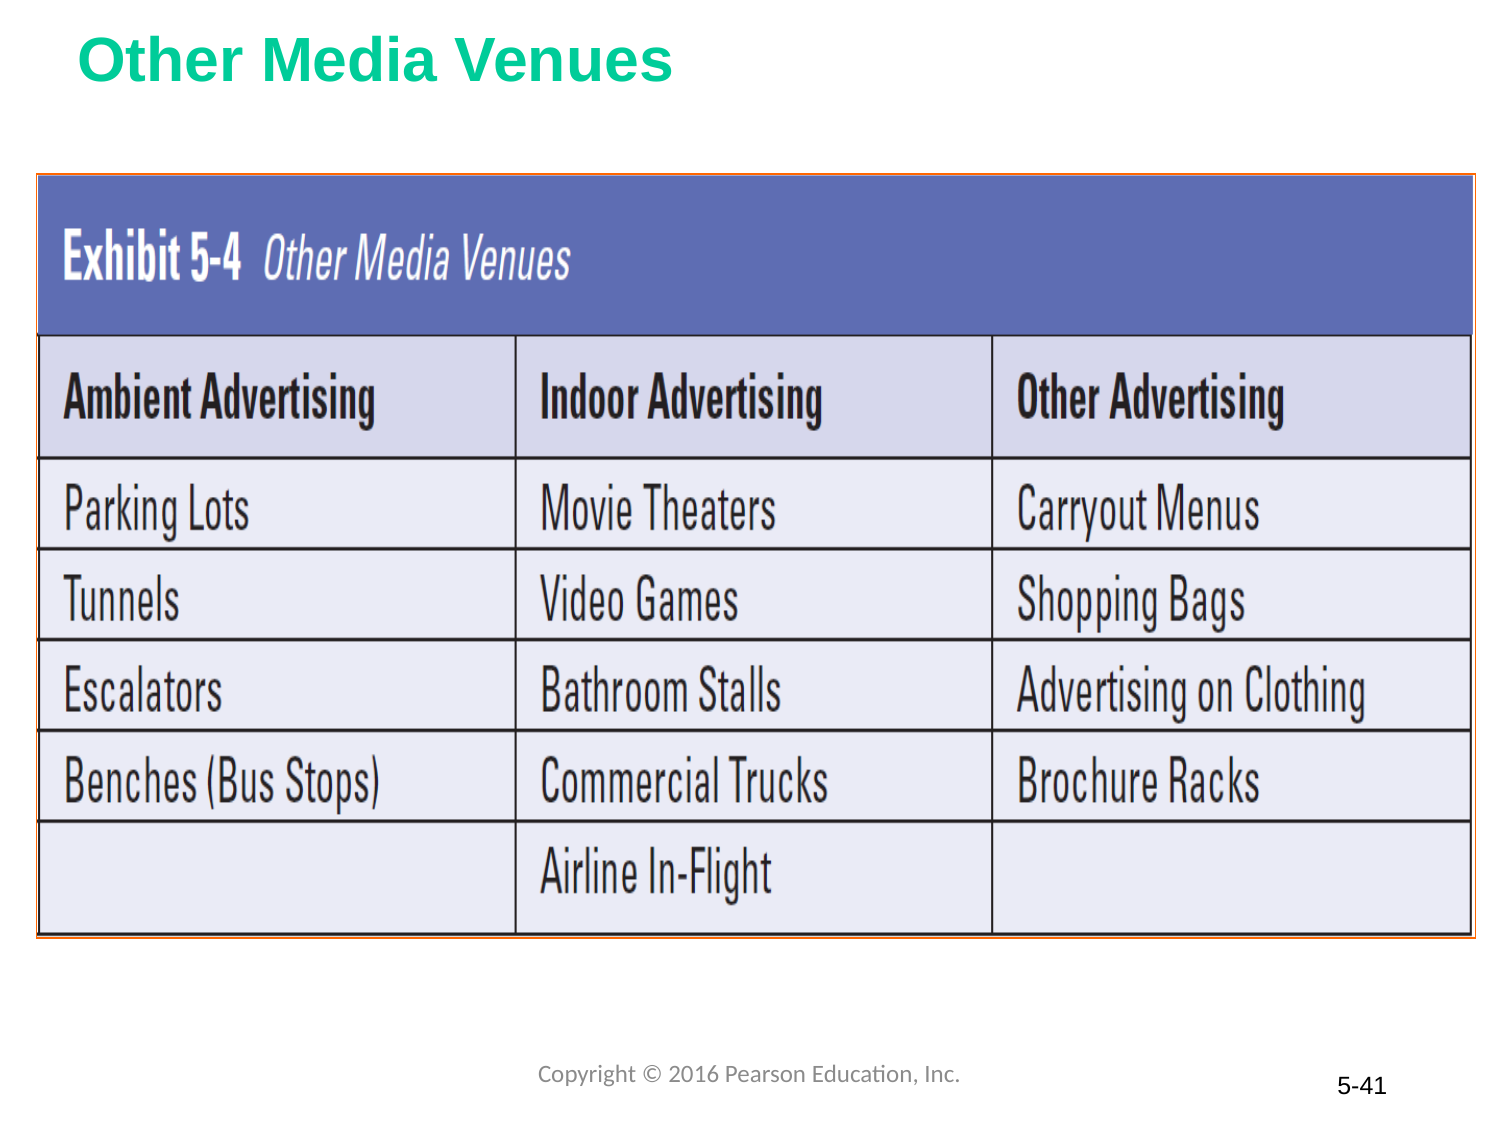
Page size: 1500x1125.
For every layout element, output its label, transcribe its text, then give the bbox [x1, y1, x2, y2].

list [37, 174, 1476, 938]
footer Copyright © 2016 Pearson Education, Inc. [512, 1042, 988, 1103]
title Other Media Venues [62, 0, 1413, 150]
